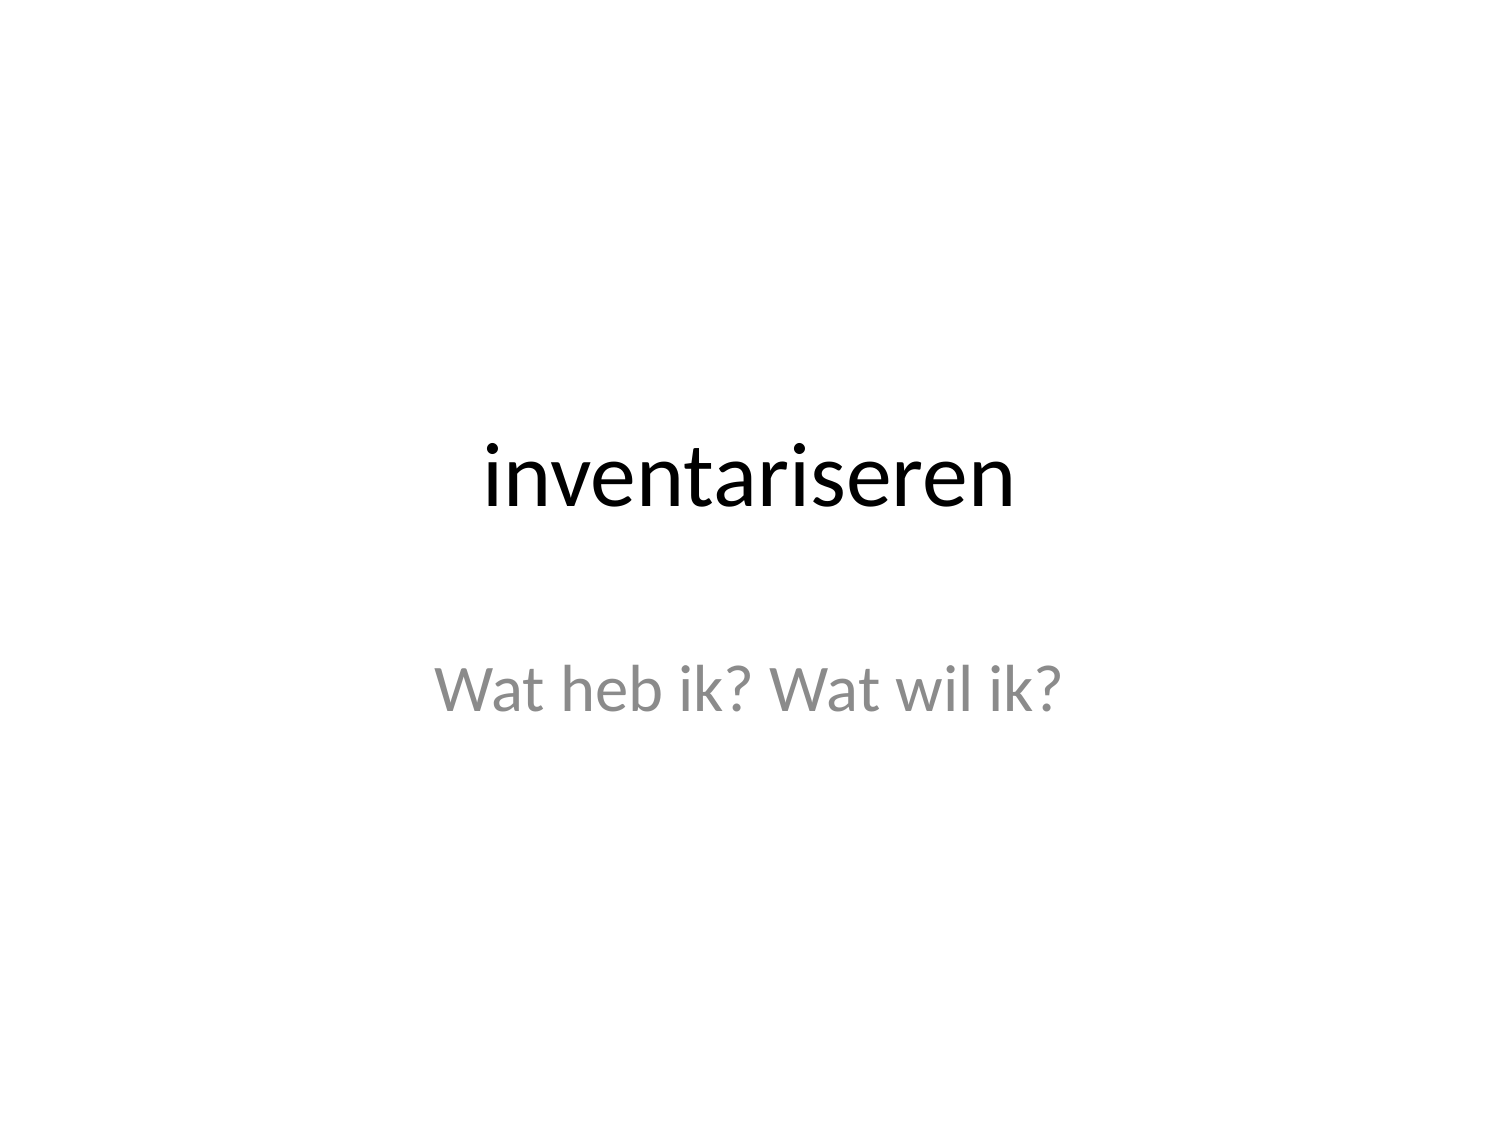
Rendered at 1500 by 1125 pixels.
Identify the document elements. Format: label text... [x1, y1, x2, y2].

title inventariseren [112, 349, 1388, 591]
subtitle Wat heb ik? Wat wil ik? [225, 637, 1275, 925]
